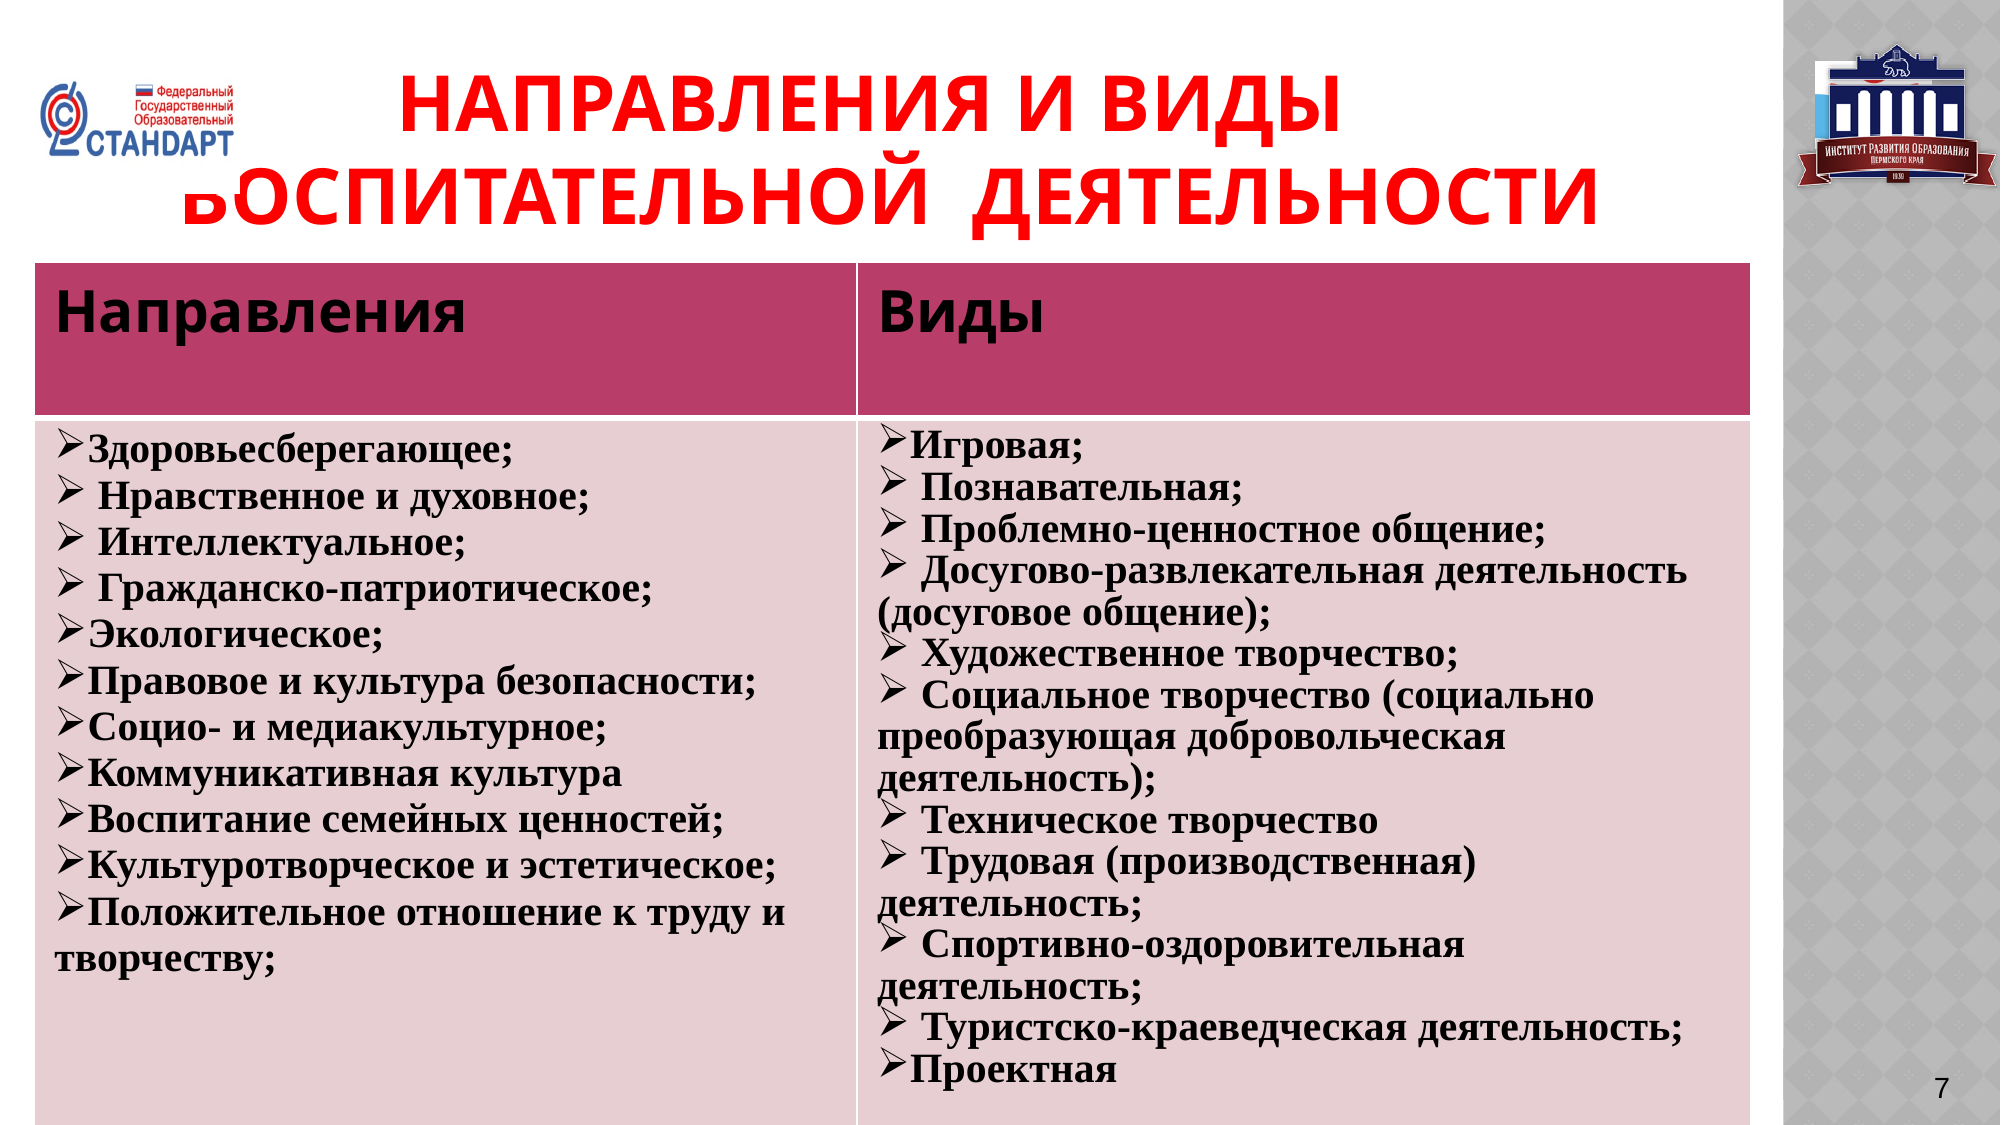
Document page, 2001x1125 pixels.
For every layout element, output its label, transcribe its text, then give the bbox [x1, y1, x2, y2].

picture [35, 44, 241, 194]
table_header Направления [35, 263, 856, 415]
picture [1793, 38, 2000, 194]
table_header Виды [858, 263, 1750, 415]
table_cell Игровая; Познавательная; Проблемно-ценностное общение; Досугово-развлекательная деятельность (досуговое общение); Художественное творчество; Социальное творчество (социально преобразующая добровольческая деятельность); Техническое творчество Трудовая (производственная) деятельность; Спортивно-оздоровительная деятельность; Туристско-краеведческая деятельность; Проектная [858, 421, 1750, 1125]
title Направления и виды воспитательной деятельности [99, 52, 1684, 240]
table_cell Здоровьесберегающее; Нравственное и духовное; Интеллектуальное; Гражданско-патриотическое; Экологическое; Правовое и культура безопасности; Социо- и медиакультурное; Коммуникативная культура Воспитание семейных ценностей; Культуротворческое и эстетическое; Положительное отношение к труду и творчеству; [35, 421, 856, 1125]
